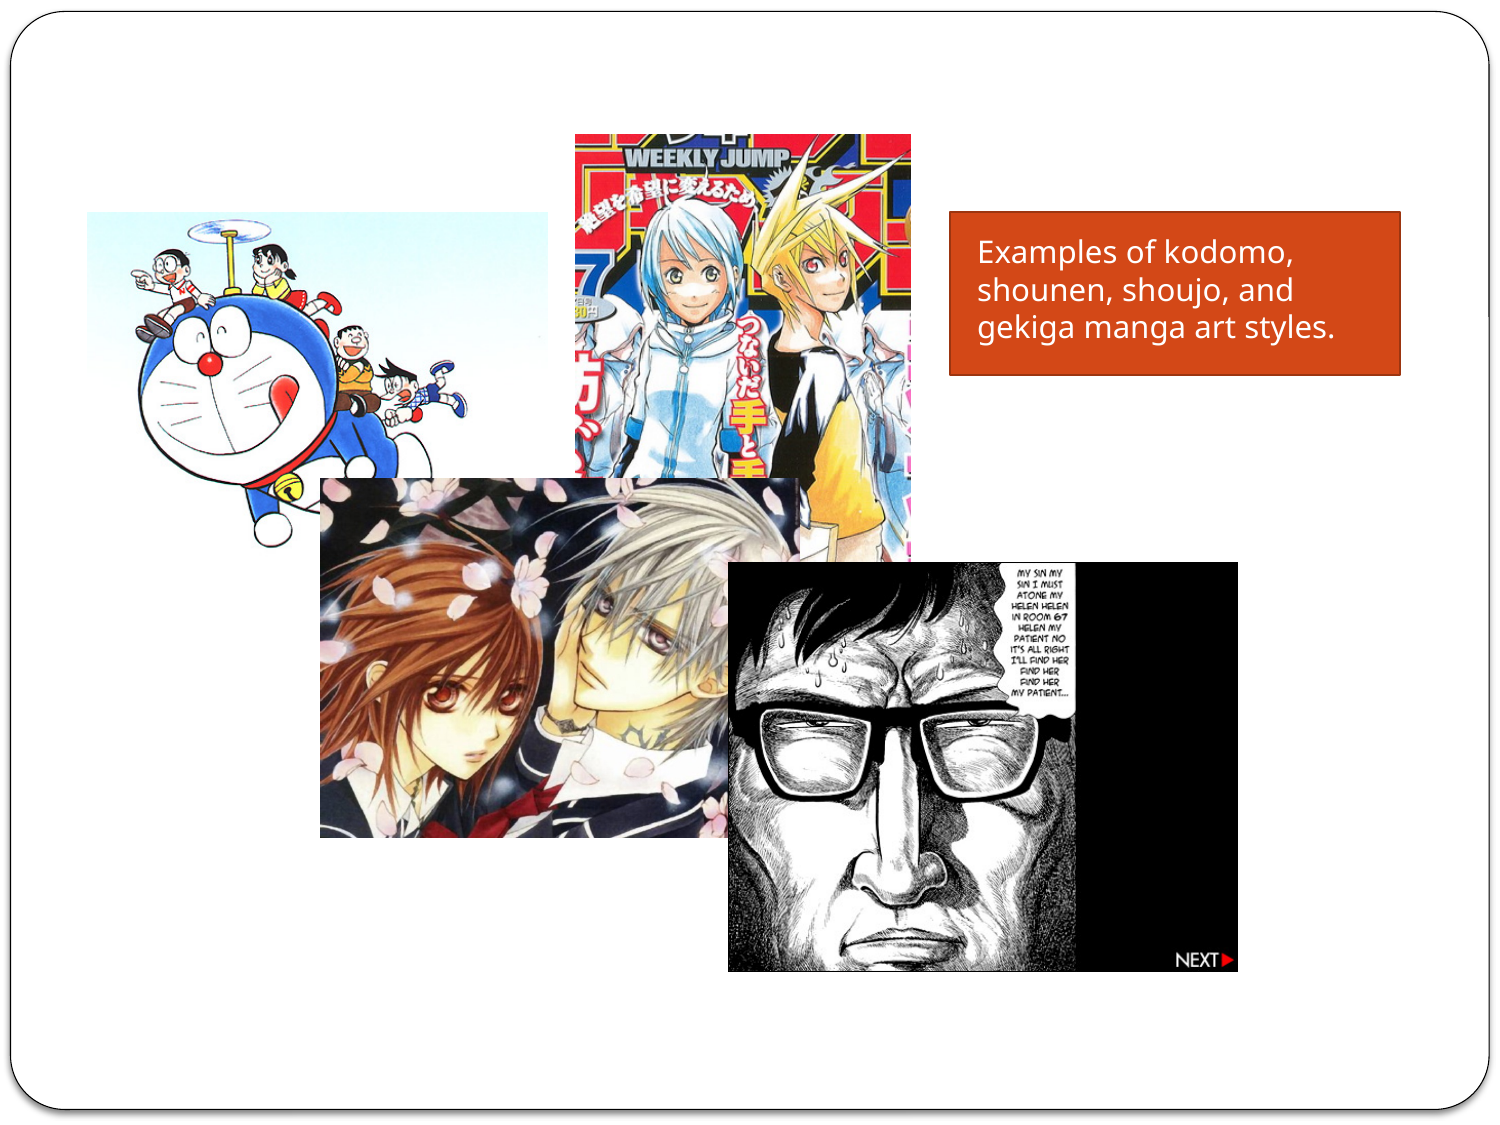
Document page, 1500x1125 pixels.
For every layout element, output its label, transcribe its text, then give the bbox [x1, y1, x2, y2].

picture [87, 134, 1238, 973]
text_box [949, 211, 1401, 376]
text_box Examples of kodomo, shounen, shoujo, and gekiga manga art styles. [962, 224, 1413, 352]
